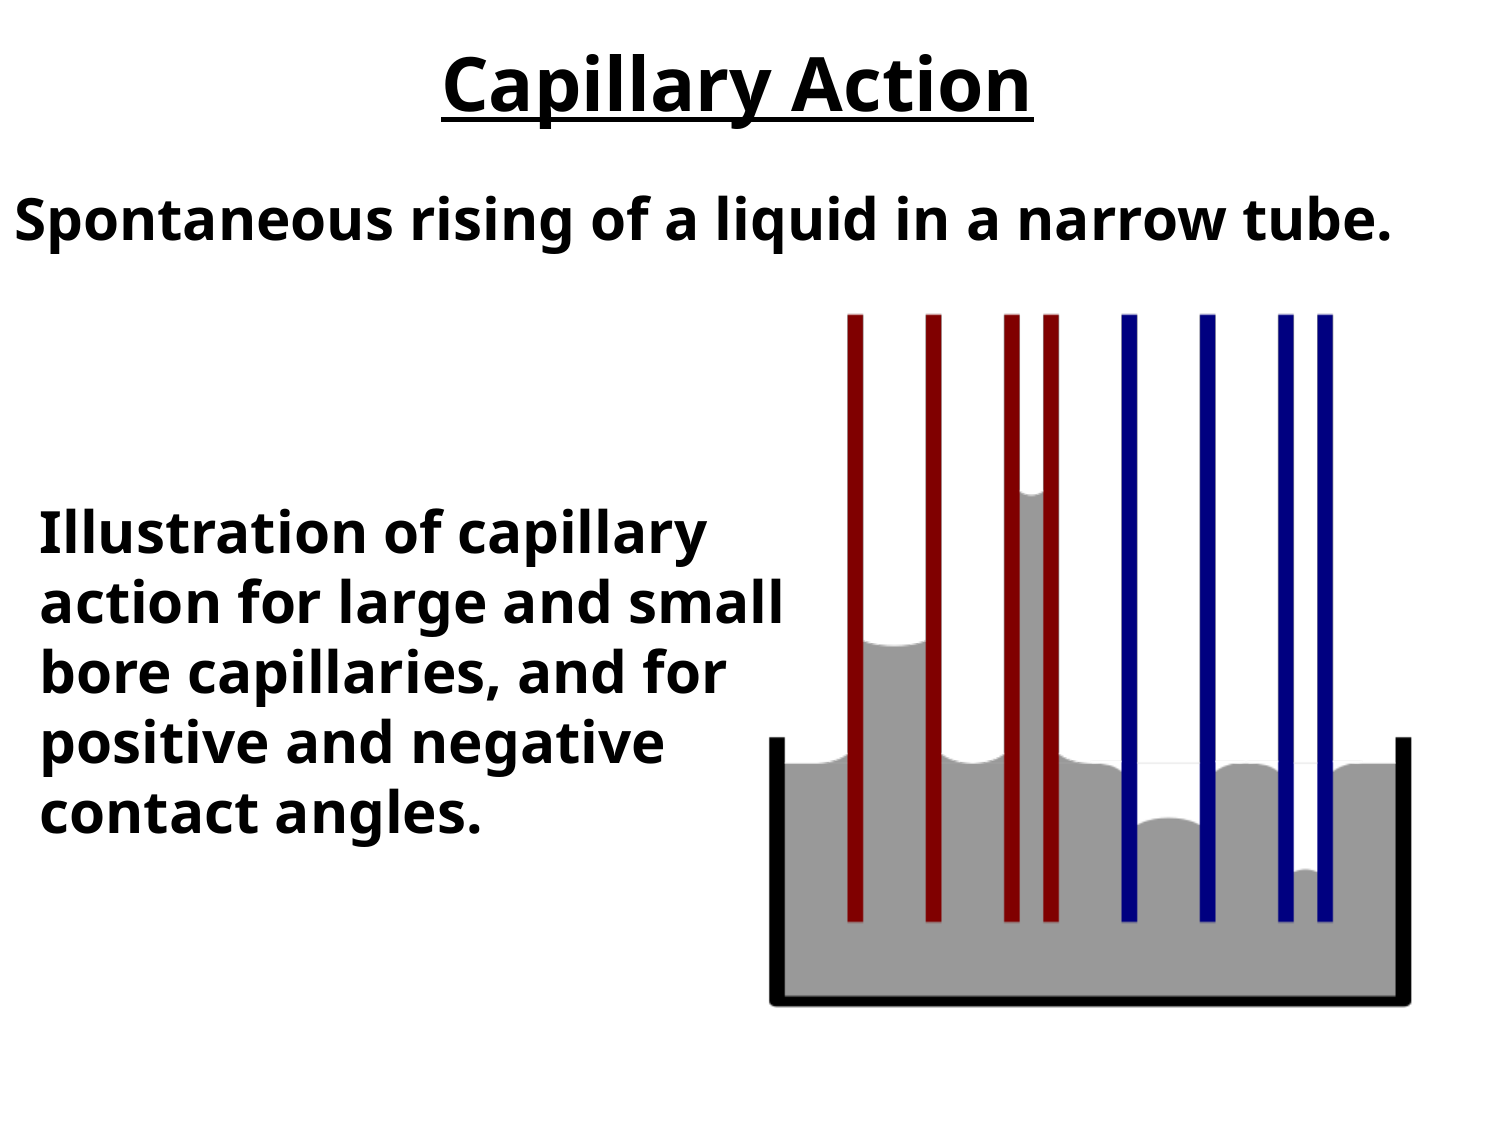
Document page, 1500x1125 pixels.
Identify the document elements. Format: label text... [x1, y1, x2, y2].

text_box Illustration of capillary action for large and small bore capillaries, and for positive and negative contact angles. [24, 487, 694, 853]
title Capillary Action [87, 0, 1388, 163]
text_box Spontaneous rising of a liquid in a narrow tube. [0, 174, 1425, 288]
picture [699, 262, 1482, 1044]
